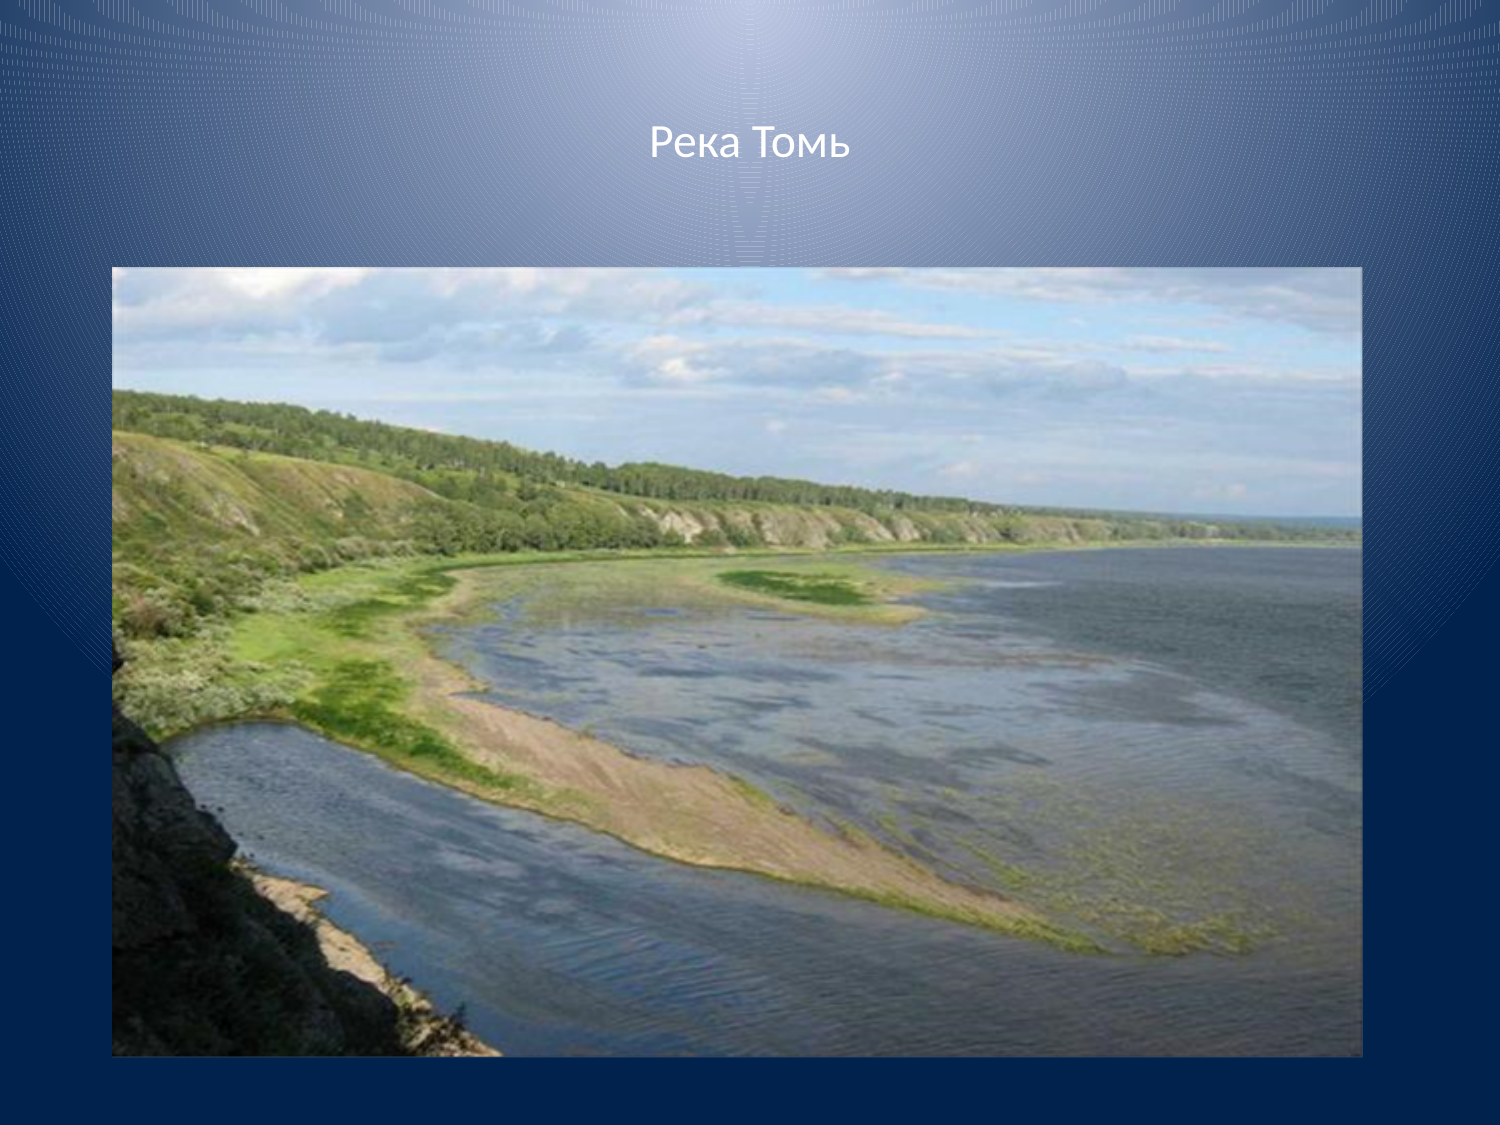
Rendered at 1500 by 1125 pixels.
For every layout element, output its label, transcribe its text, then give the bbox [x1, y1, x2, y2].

title Река Томь [75, 45, 1425, 233]
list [111, 267, 1365, 1059]
